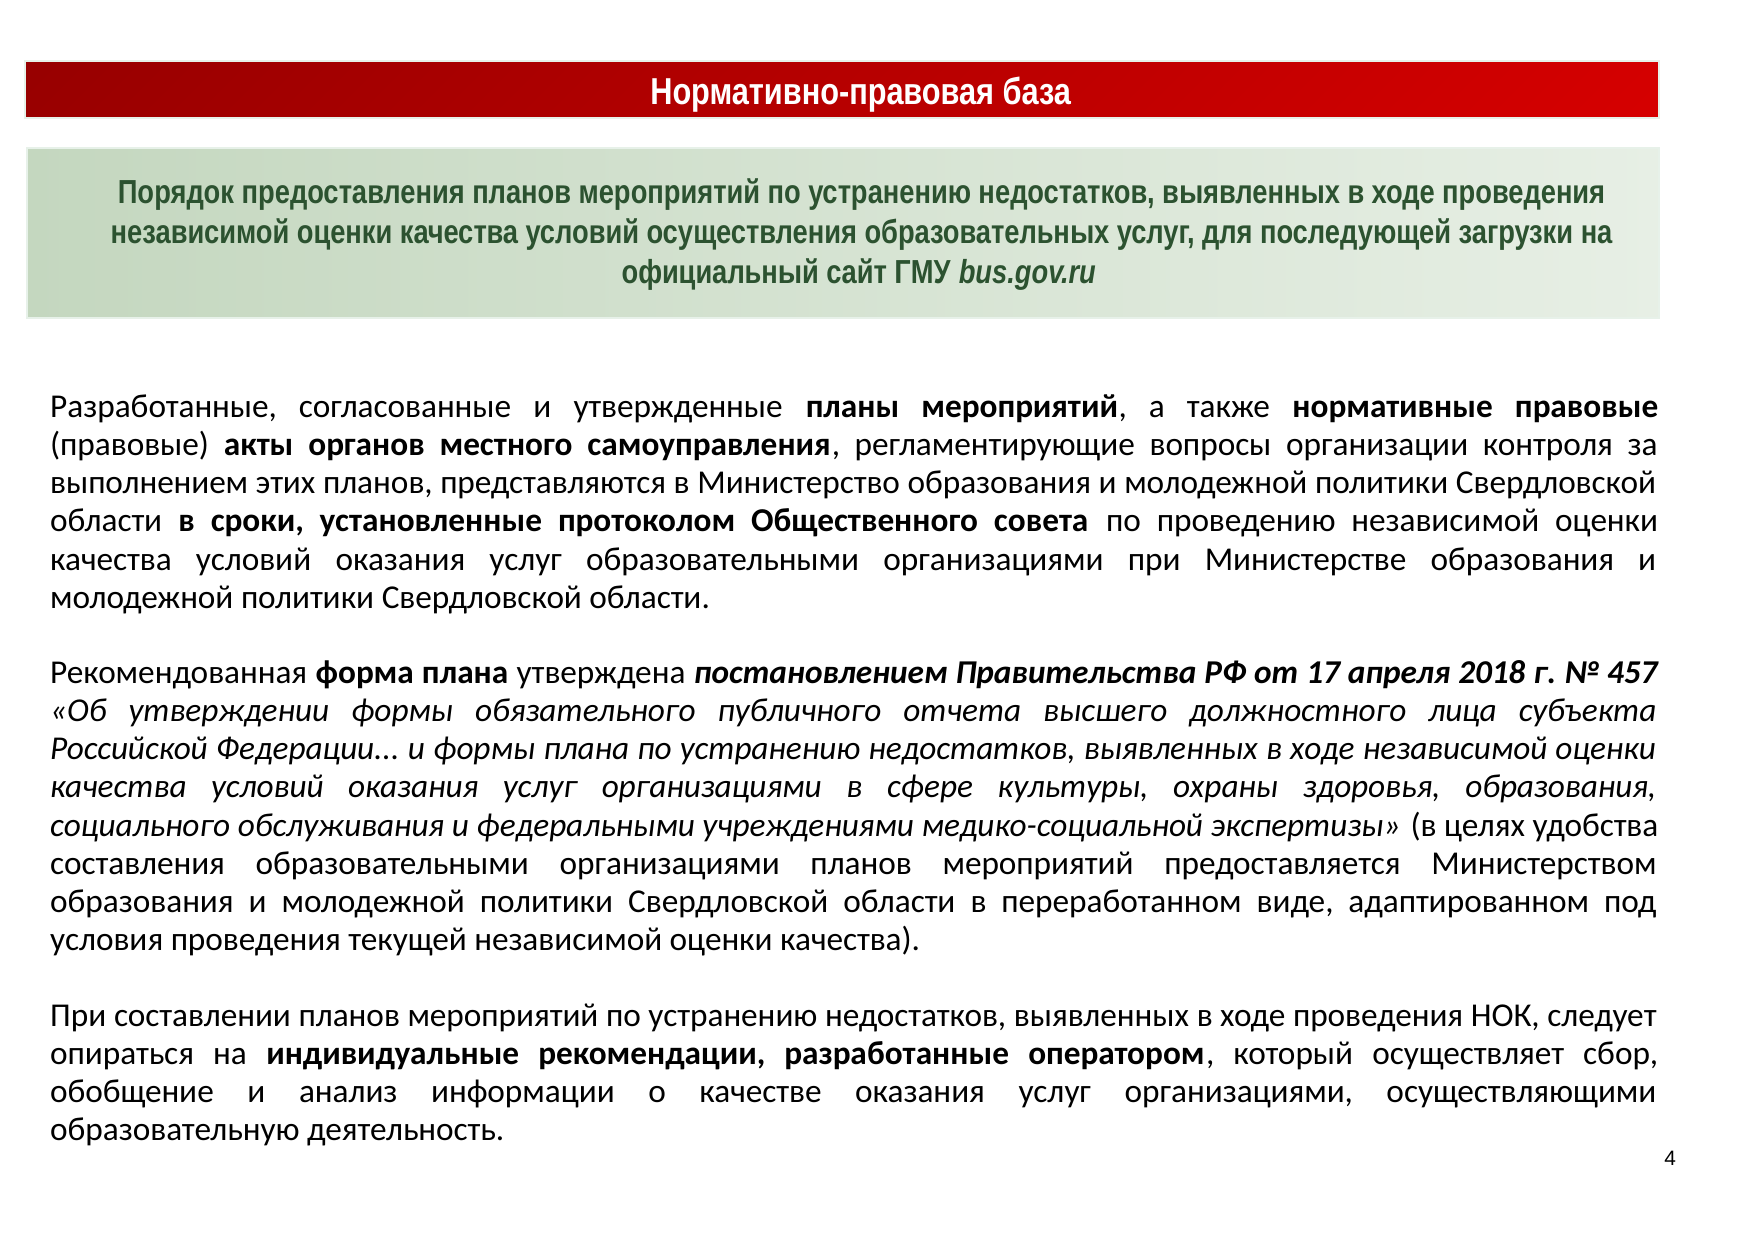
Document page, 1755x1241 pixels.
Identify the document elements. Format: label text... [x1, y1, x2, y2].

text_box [25, 61, 1659, 119]
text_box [26, 147, 1659, 319]
table_header Разработанные, согласованные и утвержденные планы мероприятий, а также нормативные правовые (правовые) акты органов местного самоуправления, регламентирующие вопросы организации контроля за выполнением этих планов, представляются в Министерство образования и молодежной политики Свердловской области в сроки, установленные протоколом Общественного совета по проведению независимой оценки качества условий оказания услуг образовательными организациями при Министерстве образования и молодежной политики Свердловской области. Рекомендованная форма плана утверждена постановлением Правительства РФ от 17 апреля 2018 г. № 457 «Об утверждении формы обязательного публичного отчета высшего должностного лица субъекта Российской Федерации... и формы плана по устранению недостатков, выявленных в ходе независимой оценки качества условий оказания услуг организациями в сфере культуры, охраны здоровья, образования, социального обслуживания и федеральными учреждениями медико-социальной экспертизы» (в целях удобства составления образовательными организациями планов мероприятий предоставляется Министерством образования и молодежной политики Свердловской области в переработанном виде, адаптированном под условия проведения текущей независимой оценки качества). При составлении планов мероприятий по устранению недостатков, выявленных в ходе проведения НОК, следует опираться на индивидуальные рекомендации, разработанные оператором, который осуществляет сбор, обобщение и анализ информации о качестве оказания услуг организациями, осуществляющими образовательную деятельность. [34, 296, 1675, 1177]
text_box <номер> [1283, 1136, 1693, 1223]
